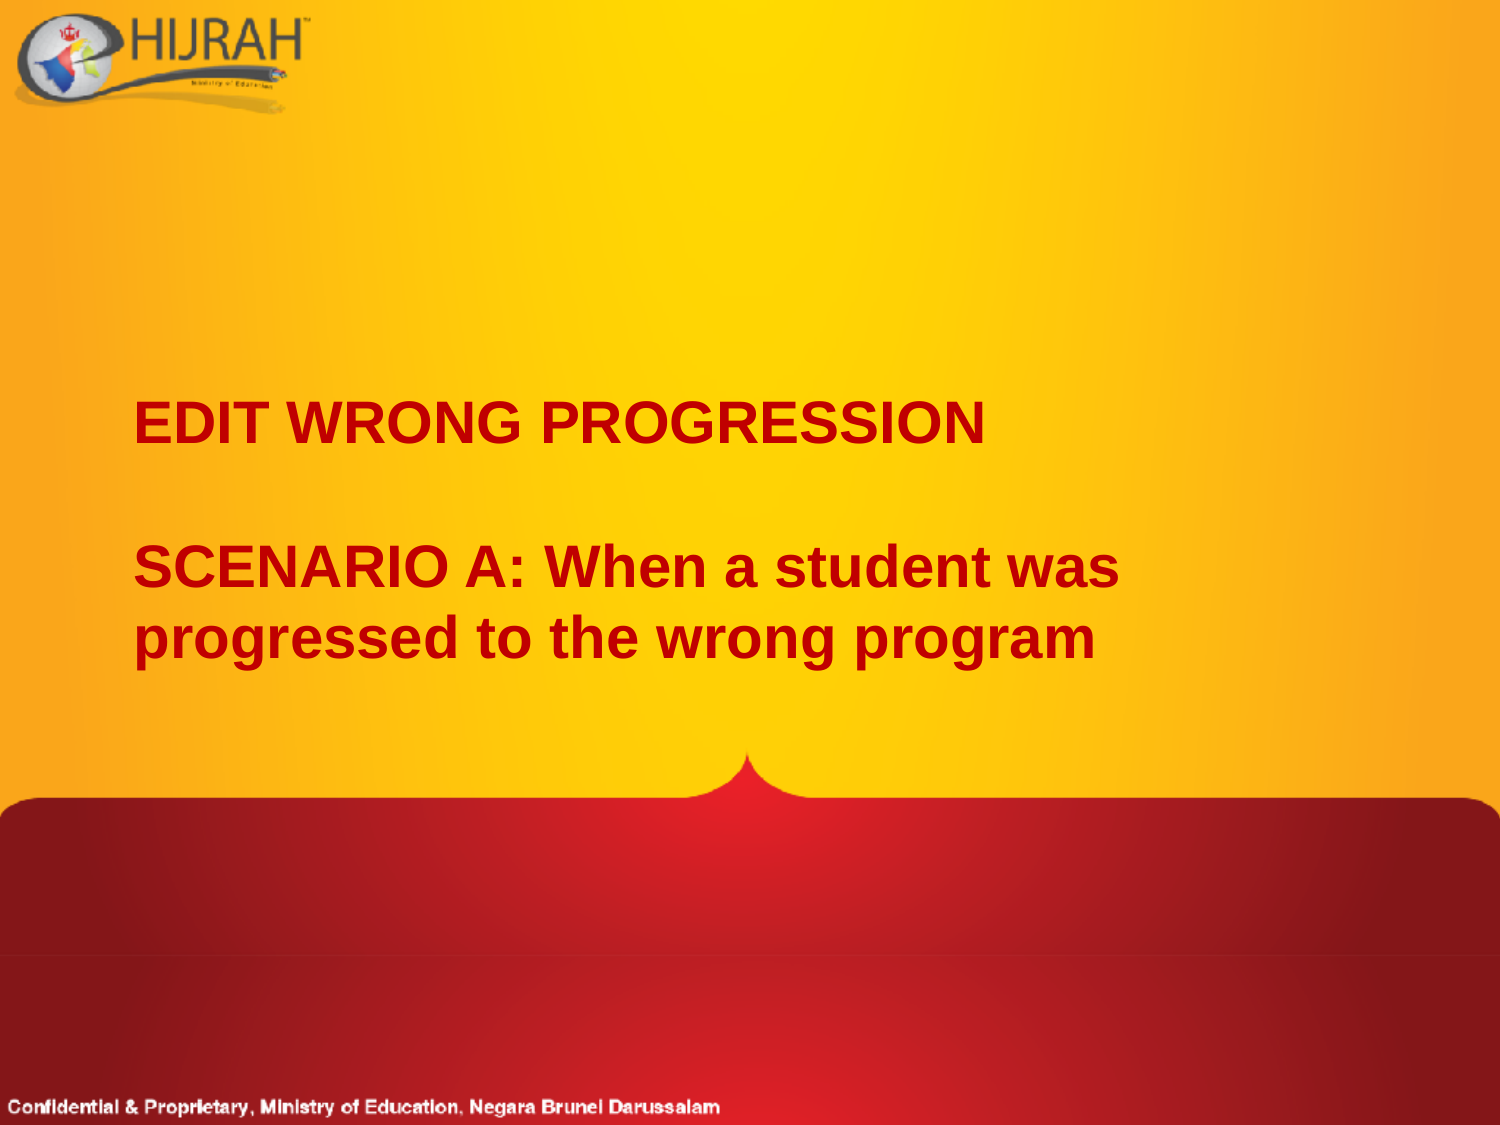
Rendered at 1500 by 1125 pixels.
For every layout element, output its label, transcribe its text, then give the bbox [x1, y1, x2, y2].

picture [0, 0, 1500, 1125]
title Edit wrong progression Scenario A: When a student was progressed to the wrong program [118, 373, 1394, 751]
